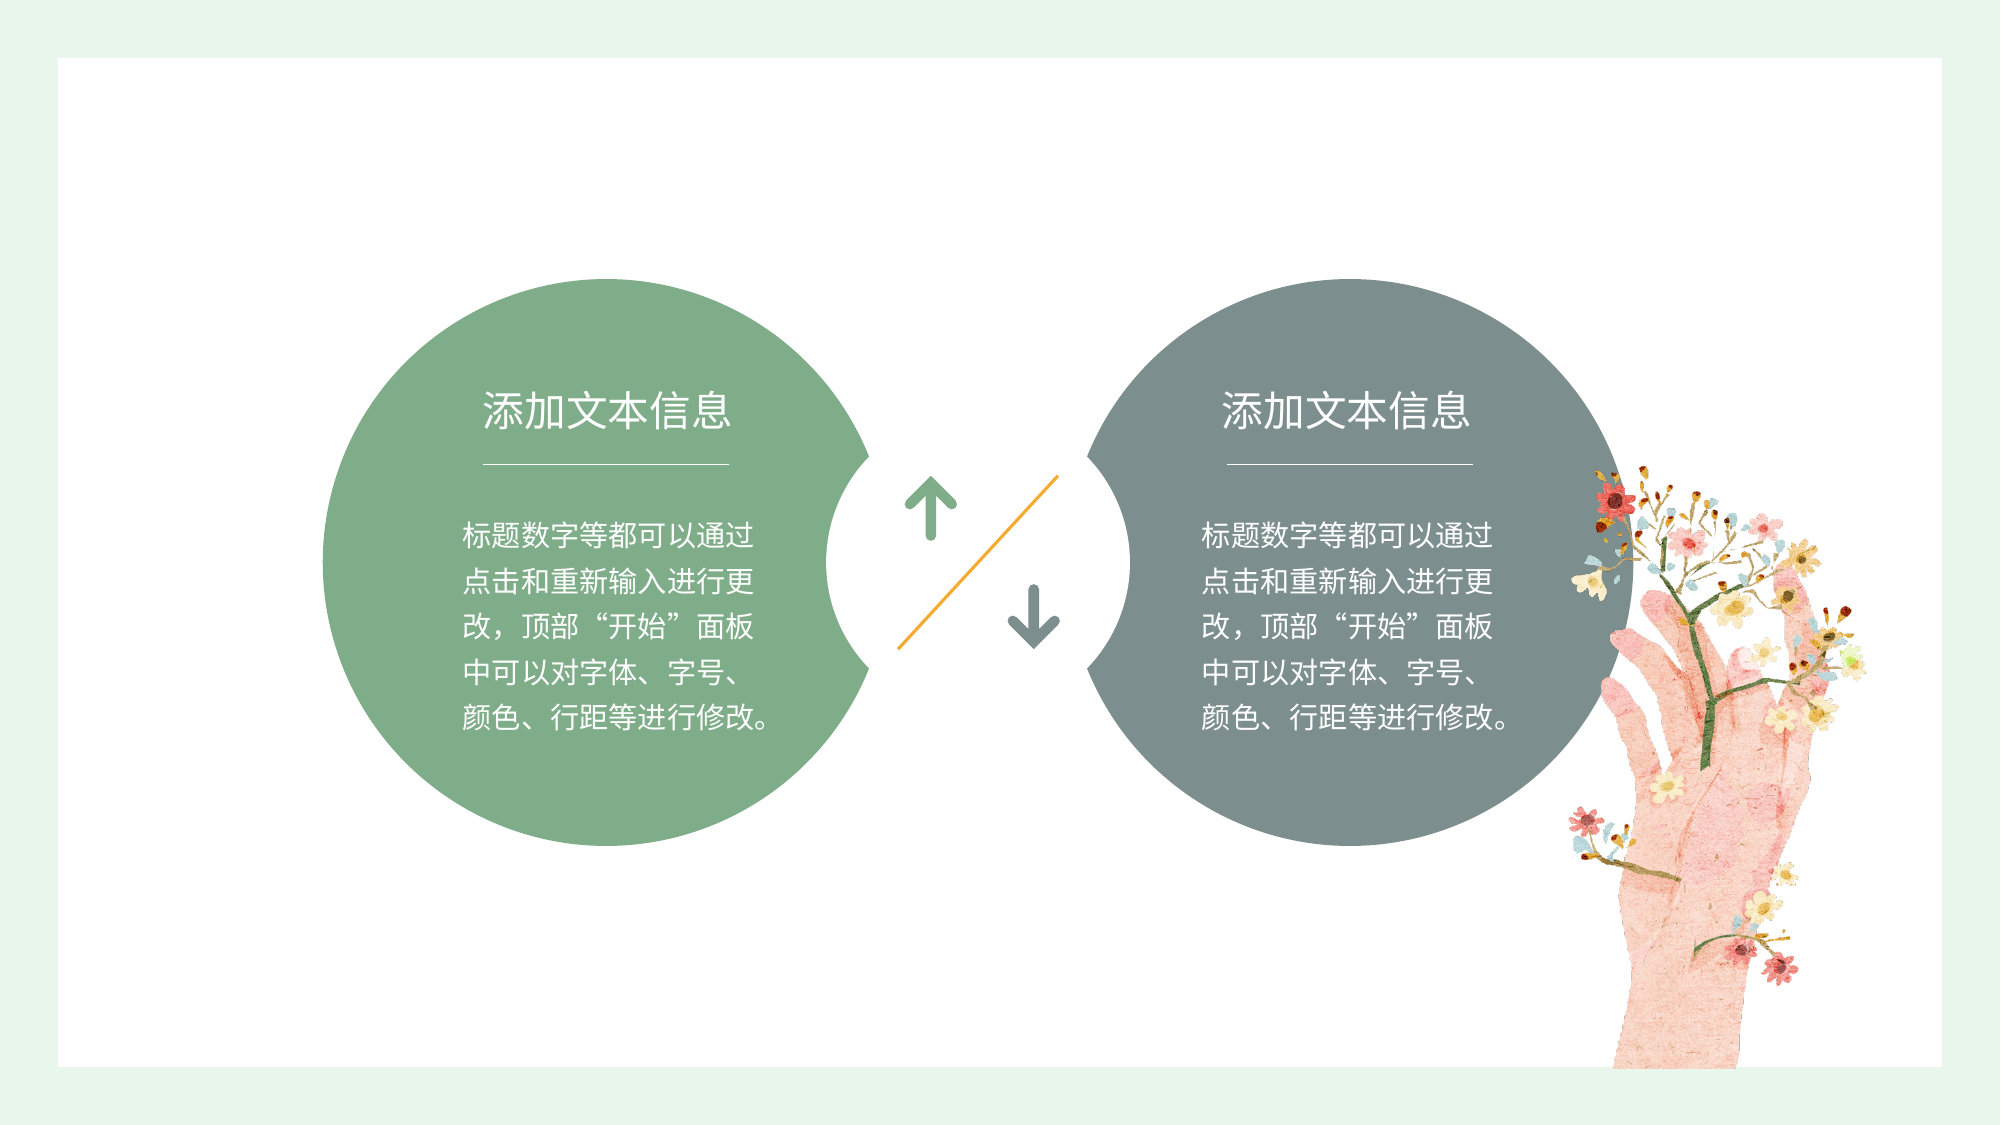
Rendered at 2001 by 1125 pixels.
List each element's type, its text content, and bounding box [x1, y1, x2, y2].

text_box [826, 410, 1130, 715]
text_box [321, 278, 847, 847]
text_box 添加文本信息 [1206, 377, 1450, 443]
text_box 添加文本信息 [467, 377, 794, 443]
text_box 标题数字等都可以通过点击和重新输入进行更改，顶部“开始”面板中可以对字体、字号、颜色、行距等进行修改。 [1187, 499, 1450, 742]
text_box 标题数字等都可以通过点击和重新输入进行更改，顶部“开始”面板中可以对字体、字号、颜色、行距等进行修改。 [447, 499, 794, 742]
text_box [1109, 278, 1550, 847]
text_box [57, 57, 1943, 1068]
picture [1450, 360, 1951, 1069]
